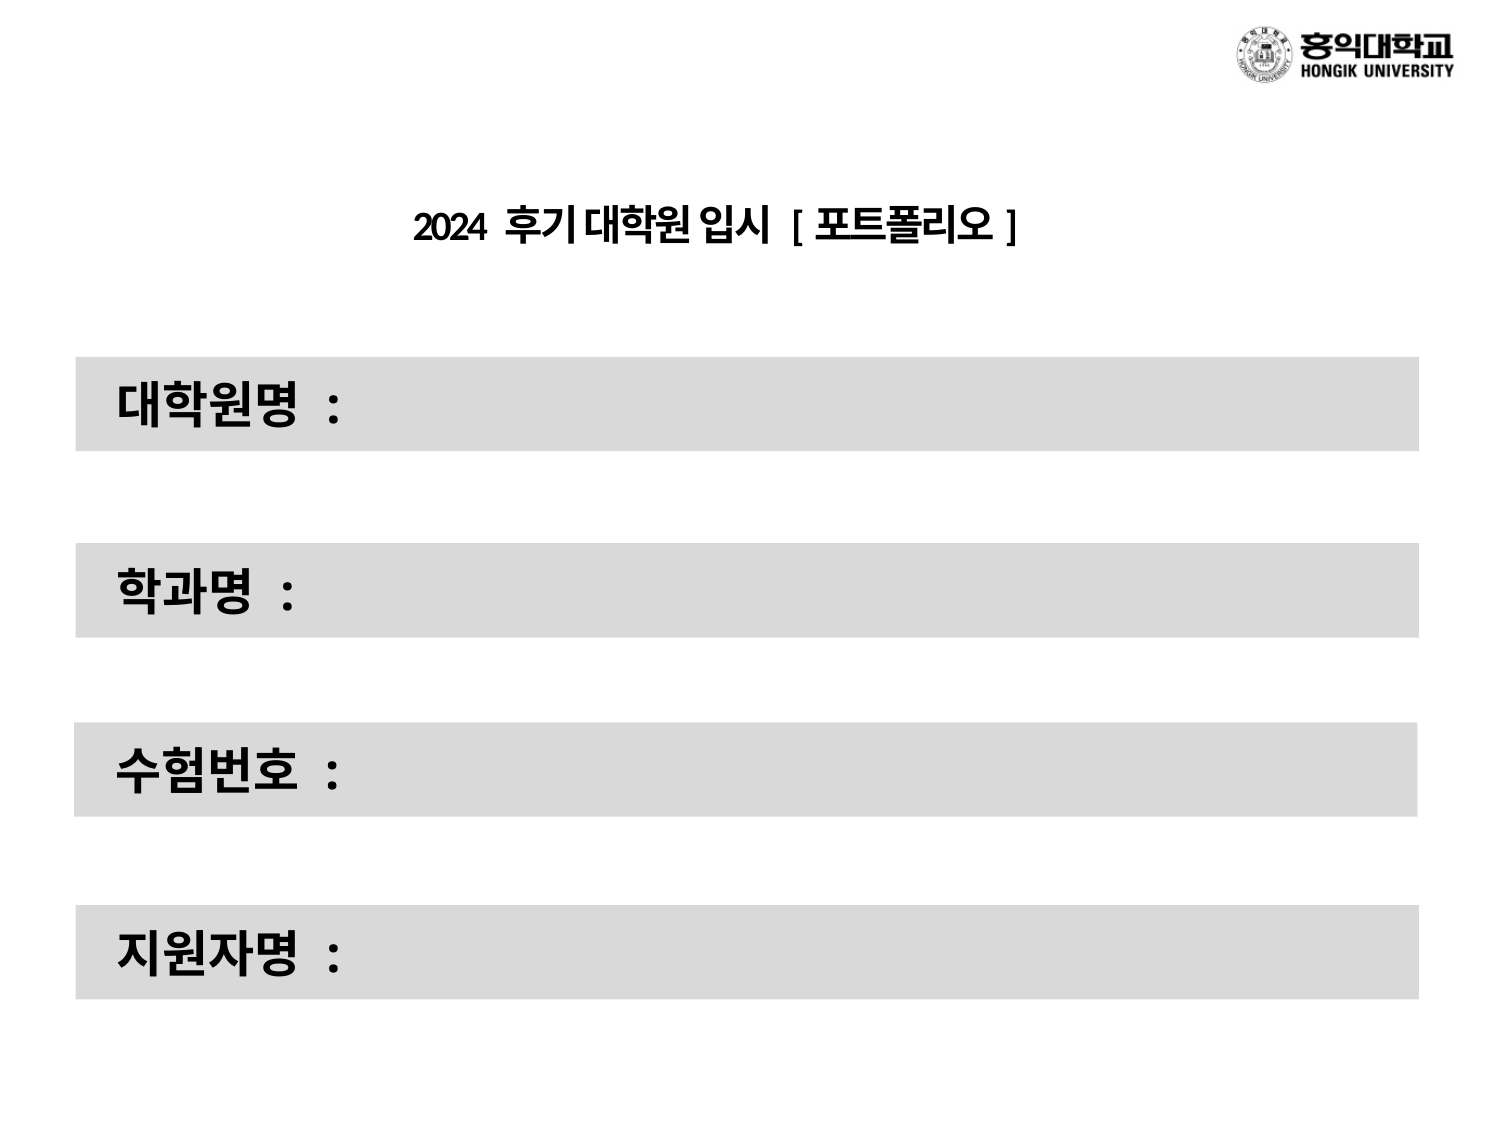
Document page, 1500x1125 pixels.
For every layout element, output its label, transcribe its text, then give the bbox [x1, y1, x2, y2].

text_box 대학원명 : [75, 356, 1419, 452]
text_box 수험번호 : [74, 722, 1418, 817]
text_box 학과명 : [75, 543, 1419, 638]
text_box 지원자명 : [75, 905, 1419, 1000]
text_box 2024 후기 대학원 입시 [포트폴리오] [112, 191, 1303, 257]
picture [1210, 17, 1481, 94]
